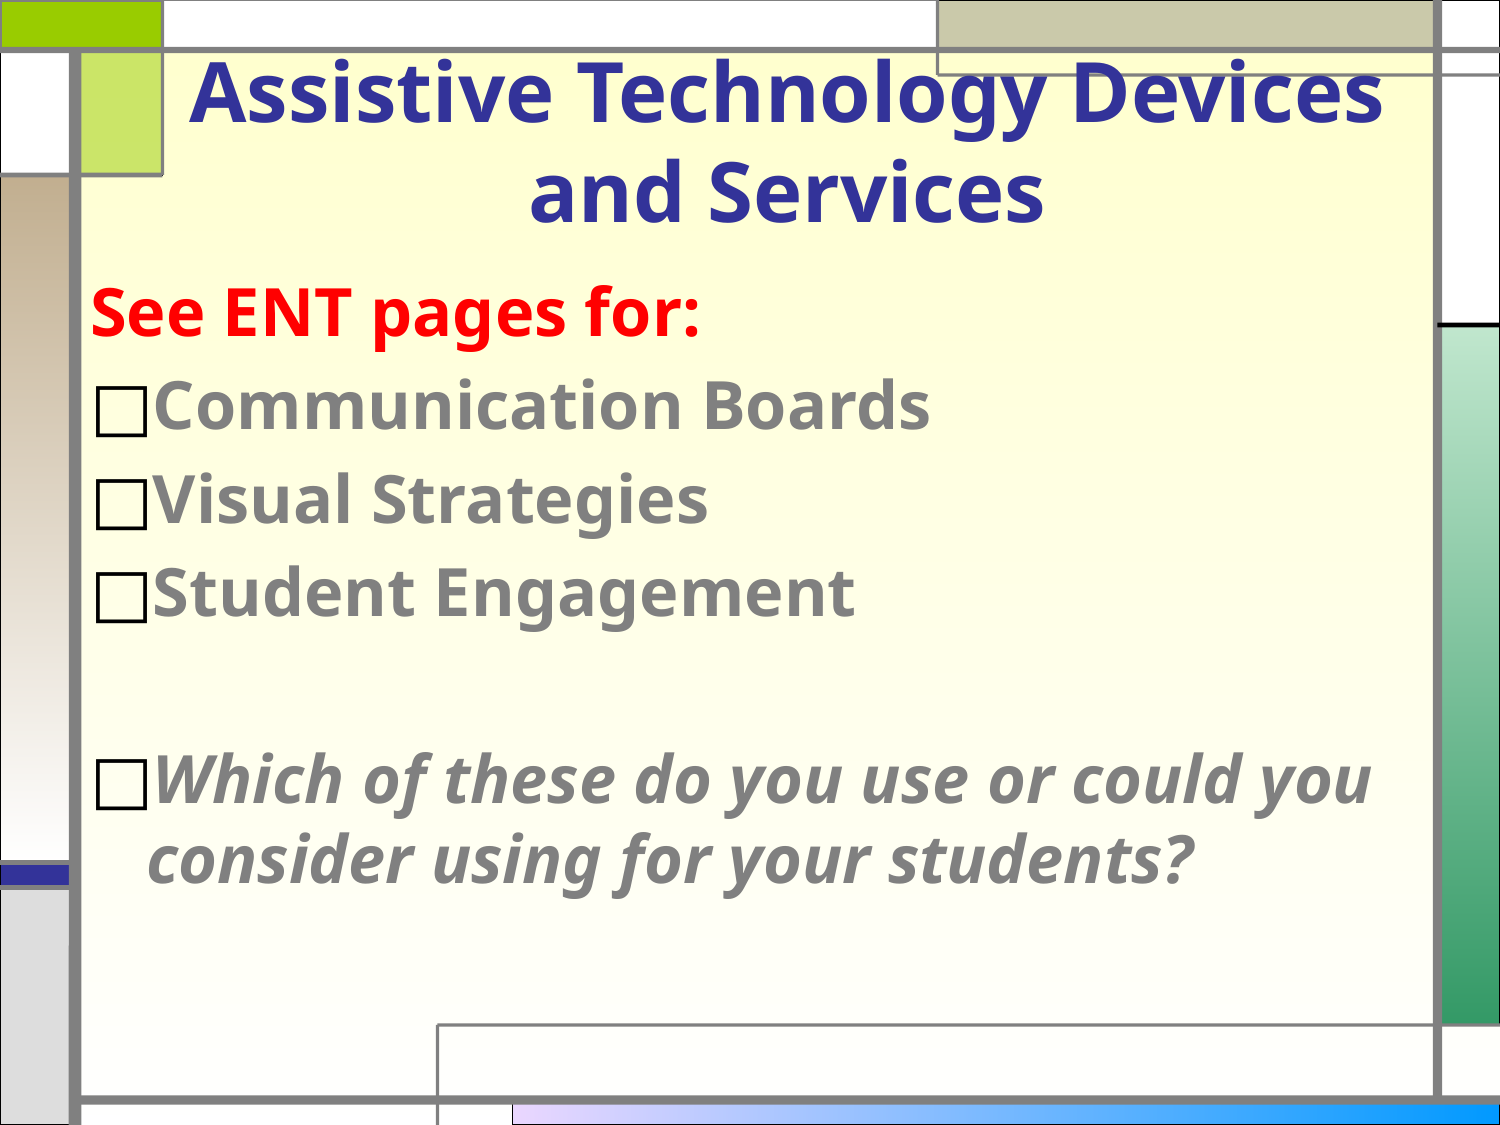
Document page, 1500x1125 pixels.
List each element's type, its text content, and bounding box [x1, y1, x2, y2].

title Assistive Technology Devices and Services [149, 44, 1426, 233]
list See ENT pages for: Communication Boards Visual Strategies Student Engagement Which of these do you use or could you consider using for your students? [74, 262, 1426, 1006]
